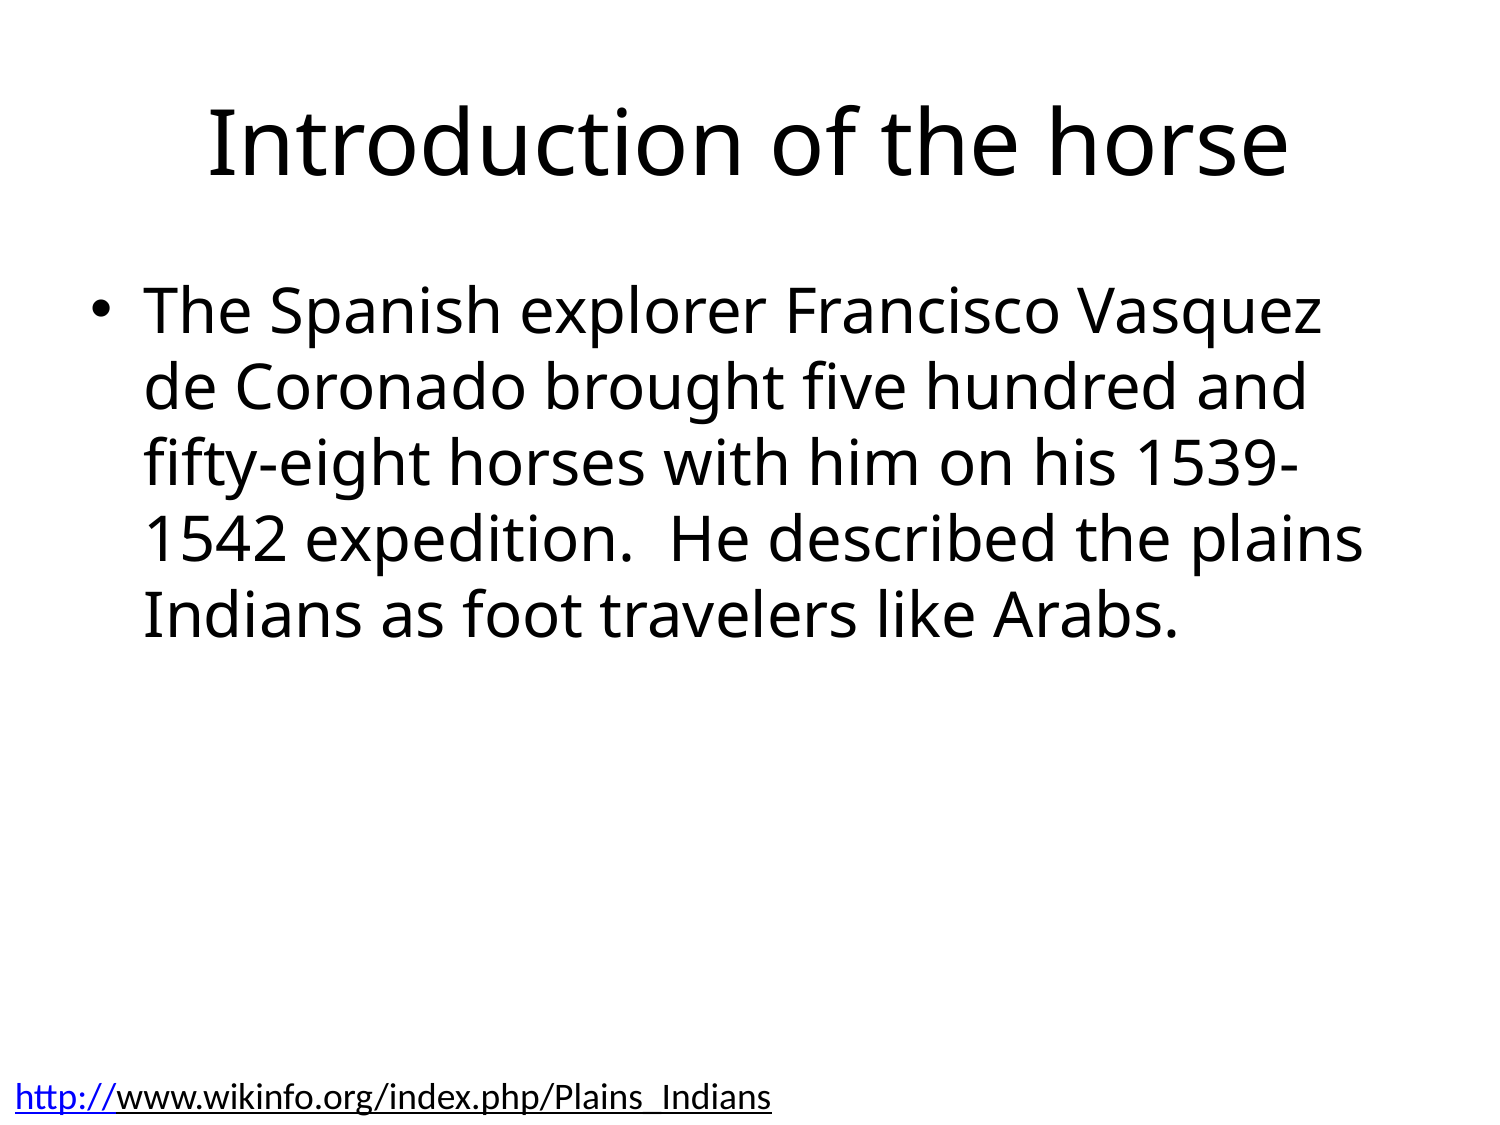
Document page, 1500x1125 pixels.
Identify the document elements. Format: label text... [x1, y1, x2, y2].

title Introduction of the horse [75, 45, 1425, 233]
text_box http://www.wikinfo.org/index.php/Plains_Indians [0, 1064, 1500, 1125]
list The Spanish explorer Francisco Vasquez de Coronado brought five hundred and fifty-eight horses with him on his 1539-1542 expedition. He described the plains Indians as foot travelers like Arabs. [75, 262, 1425, 713]
